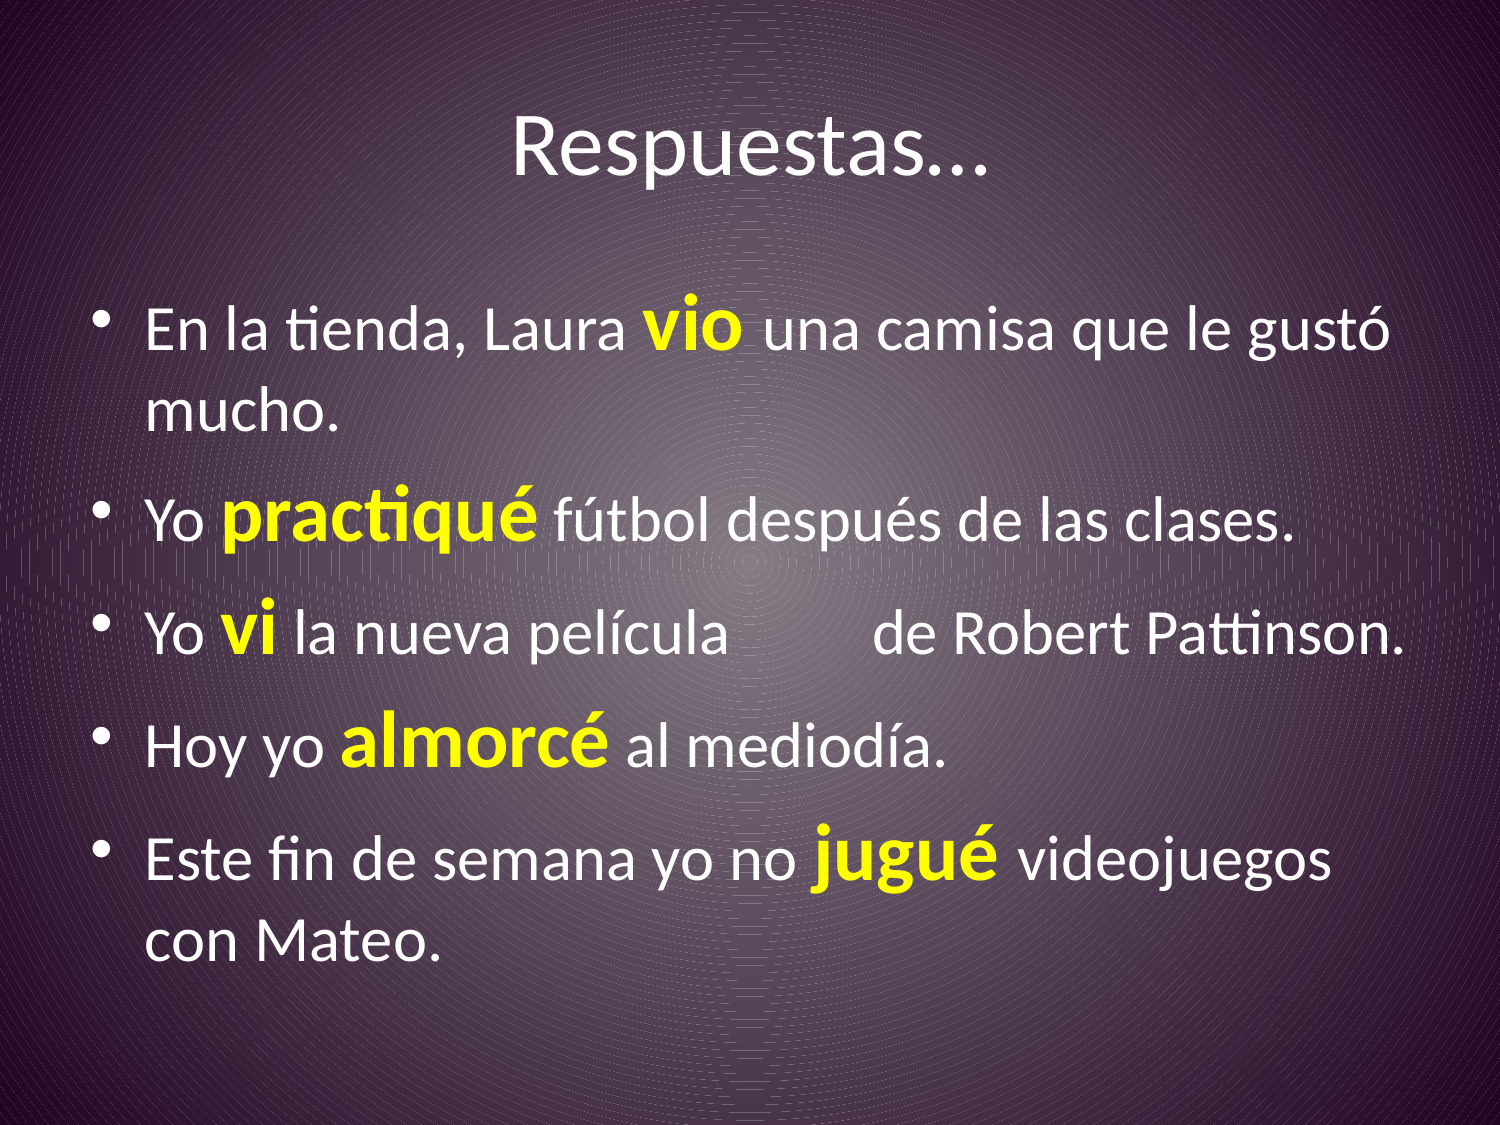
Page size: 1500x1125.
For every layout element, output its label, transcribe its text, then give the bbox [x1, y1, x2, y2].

list En la tienda, Laura vio una camisa que le gustó mucho. Yo practiqué fútbol después de las clases. Yo vi la nueva película de Robert Pattinson. Hoy yo almorcé al mediodía. Este fin de semana yo no jugué videojuegos con Mateo. [75, 262, 1425, 1005]
title Respuestas… [75, 45, 1425, 233]
